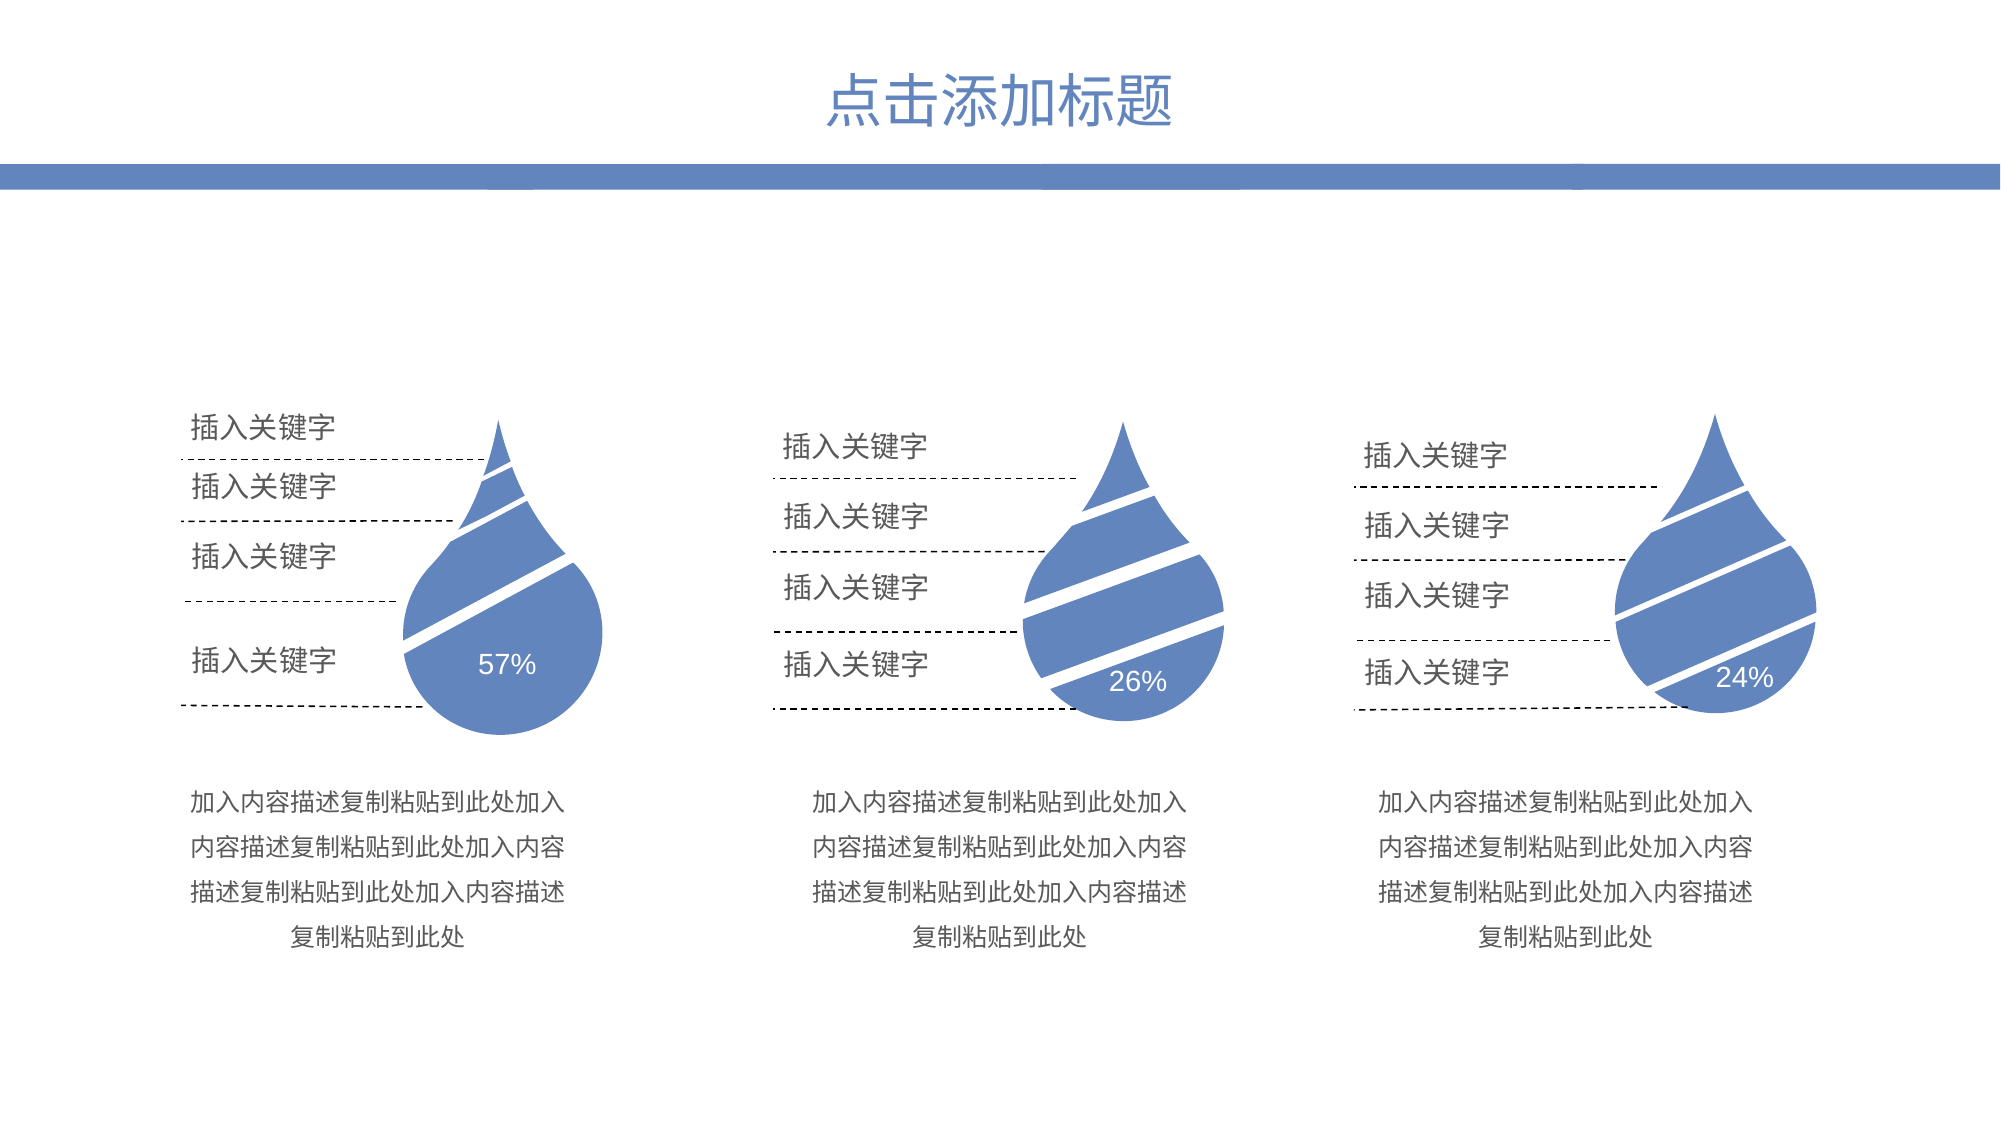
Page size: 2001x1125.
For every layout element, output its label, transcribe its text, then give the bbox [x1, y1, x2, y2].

text_box 插入关键字 [1349, 570, 1526, 620]
text_box 57% [445, 638, 570, 688]
text_box 加入内容描述复制粘贴到此处加入内容描述复制粘贴到此处加入内容描述复制粘贴到此处加入内容描述复制粘贴到此处 [1353, 764, 1780, 959]
text_box 插入关键字 [768, 638, 945, 689]
text_box 插入关键字 [767, 421, 944, 471]
text_box [401, 560, 605, 737]
text_box 加入内容描述复制粘贴到此处加入内容描述复制粘贴到此处加入内容描述复制粘贴到此处加入内容描述复制粘贴到此处 [787, 764, 1213, 959]
text_box [400, 498, 568, 643]
text_box 插入关键字 [176, 634, 353, 685]
text_box 插入关键字 [176, 531, 353, 581]
text_box 插入关键字 [1349, 646, 1526, 697]
text_box 插入关键字 [1349, 499, 1526, 550]
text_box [1008, 430, 1241, 718]
text_box [481, 417, 513, 478]
text_box 插入关键字 [1348, 429, 1525, 480]
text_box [1353, 706, 1688, 711]
text_box 插入关键字 [768, 491, 945, 541]
text_box 插入关键字 [175, 402, 352, 452]
text_box 加入内容描述复制粘贴到此处加入内容描述复制粘贴到此处加入内容描述复制粘贴到此处加入内容描述复制粘贴到此处 [165, 764, 591, 959]
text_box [1594, 429, 1834, 708]
text_box 插入关键字 [176, 460, 353, 511]
text_box 插入关键字 [768, 561, 945, 612]
text_box [456, 464, 527, 532]
